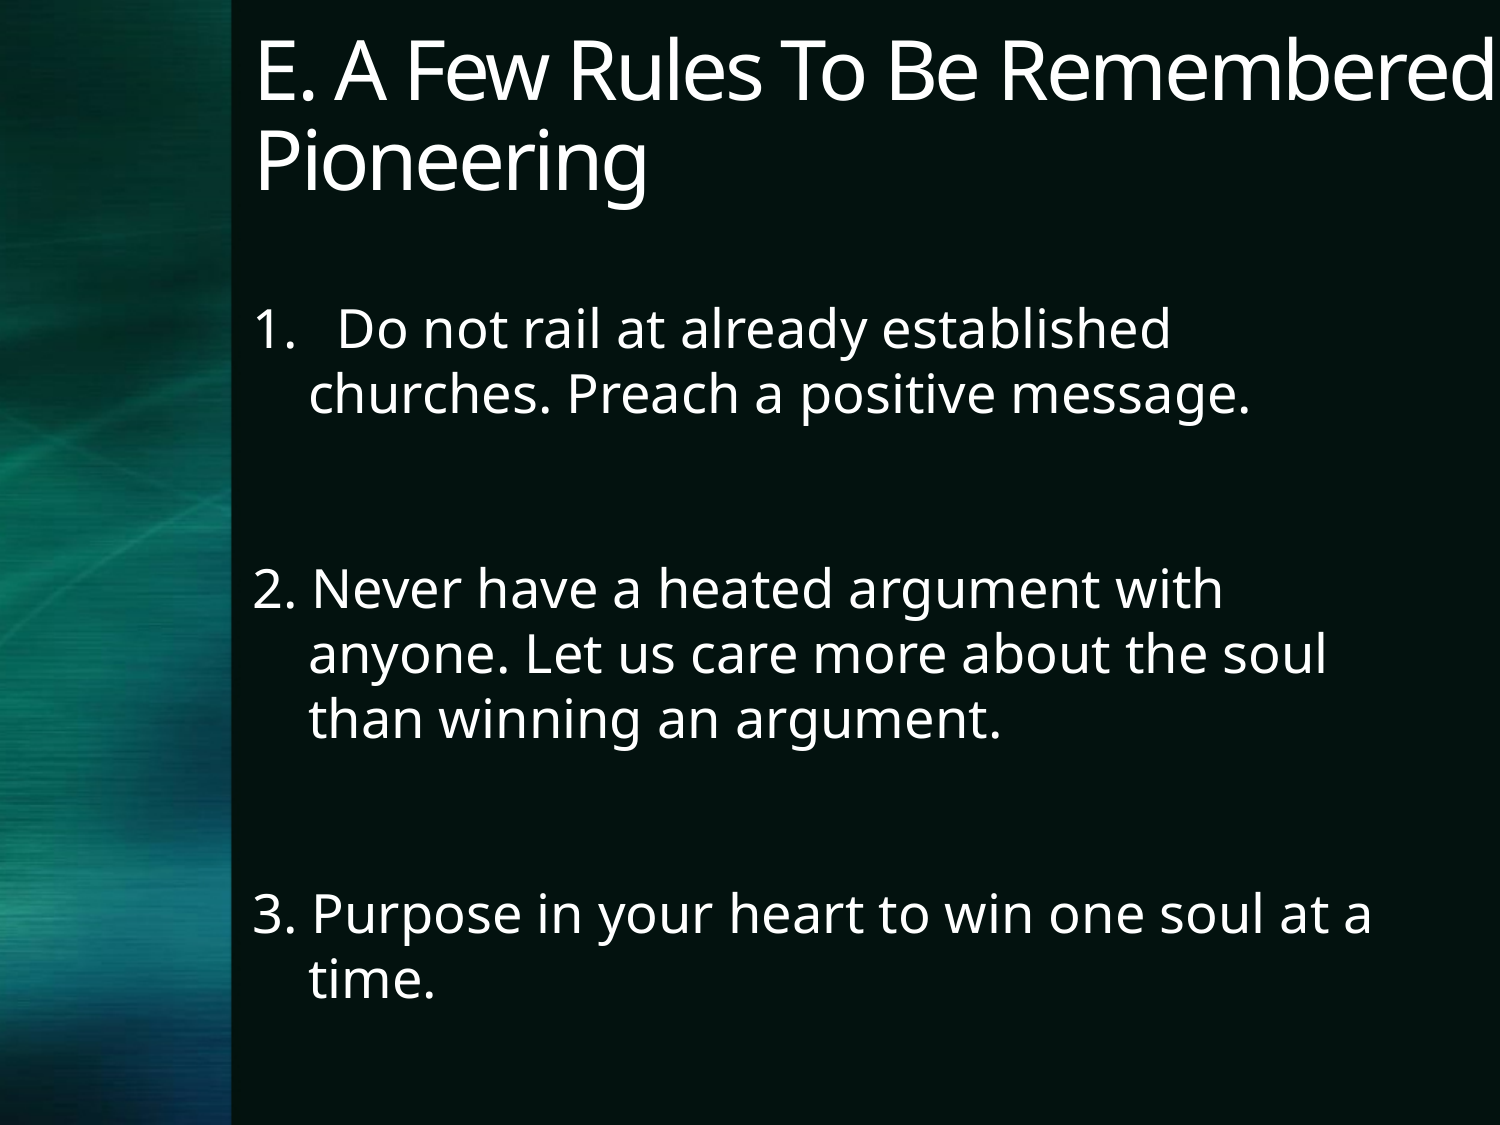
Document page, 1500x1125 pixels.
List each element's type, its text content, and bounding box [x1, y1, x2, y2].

text_box Do not rail at already established churches. Preach a positive message. 2. Never have a heated argument with anyone. Let us care more about the soul than winning an argument. 3. Purpose in your heart to win one soul at a time. [237, 287, 1500, 1017]
title E. A Few Rules To Be Remembered In Pioneering [253, 37, 1500, 200]
picture [0, 0, 1500, 1125]
